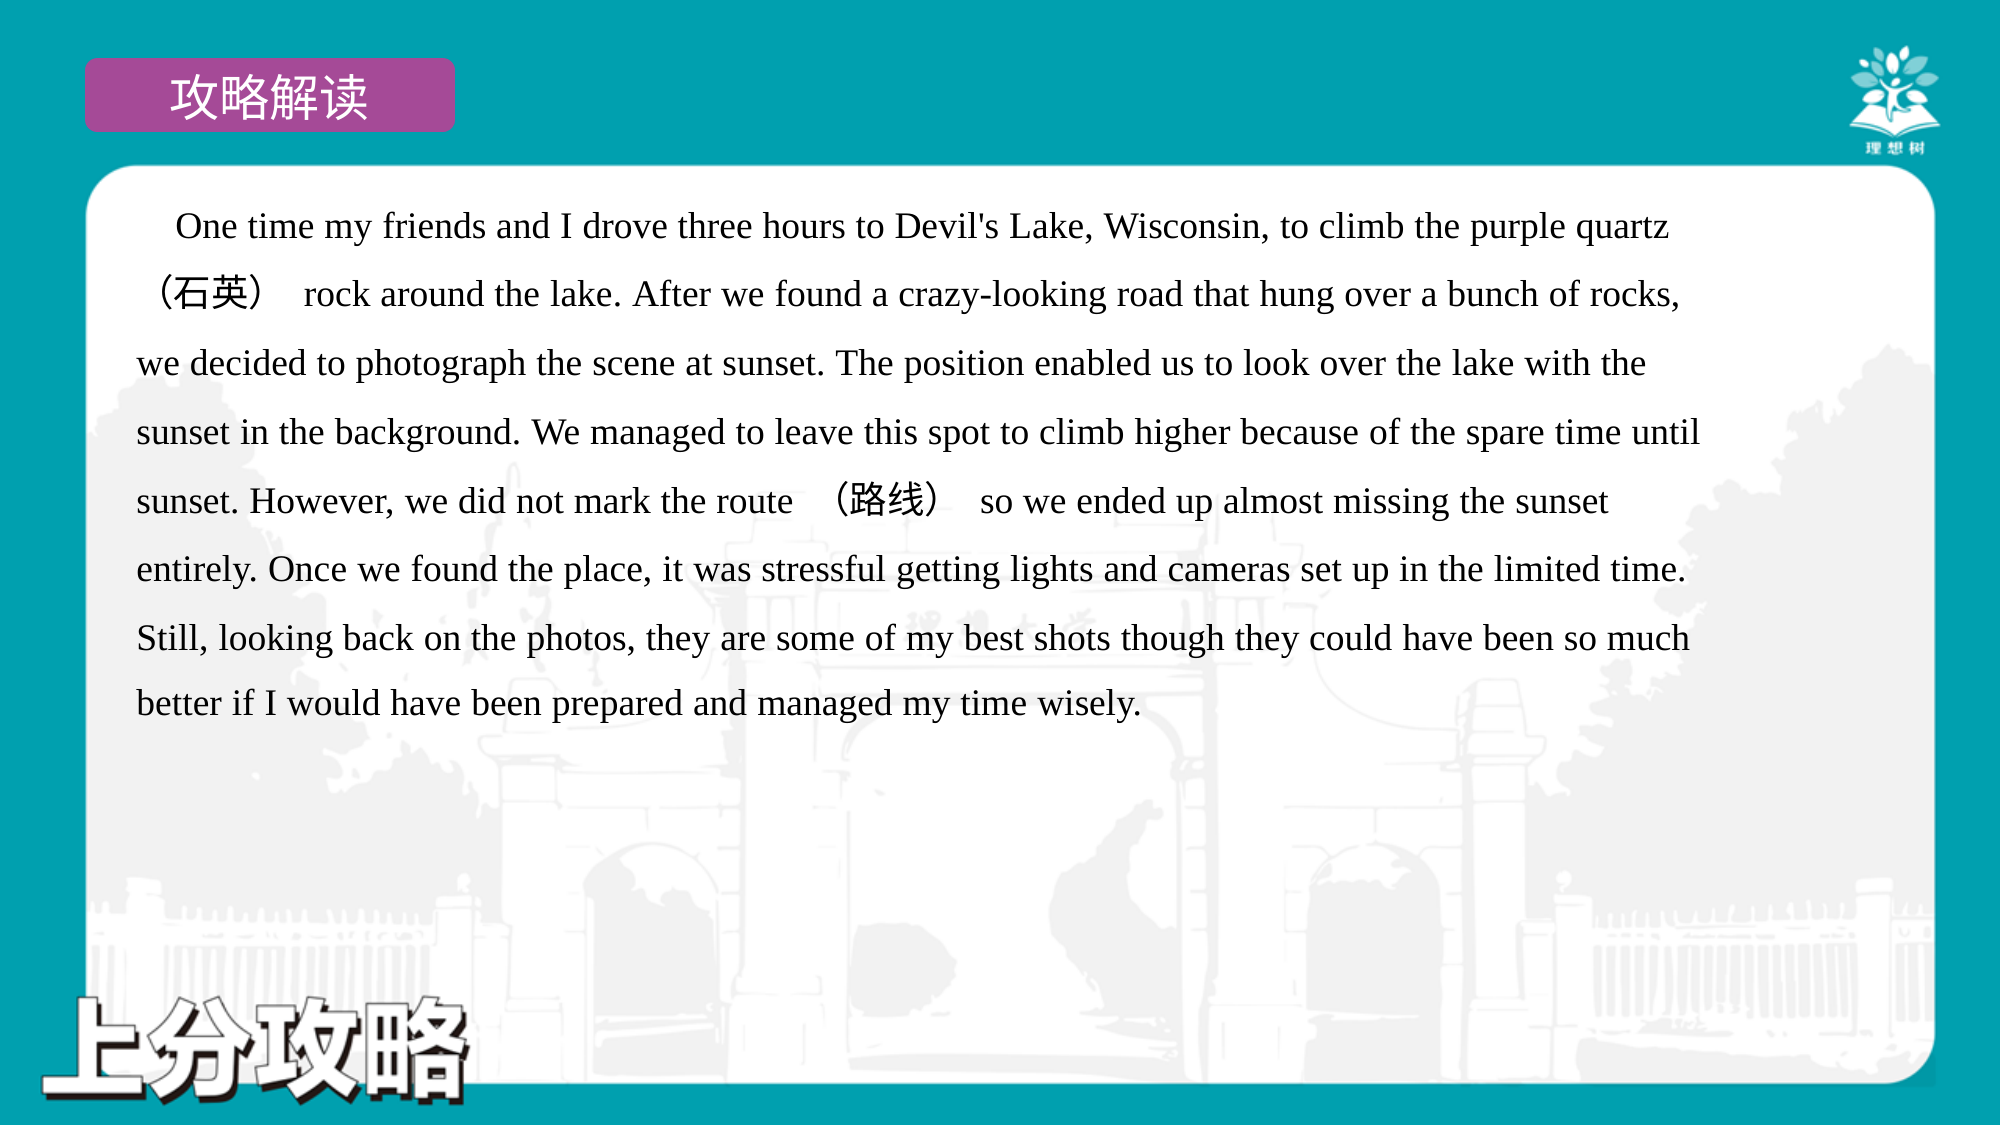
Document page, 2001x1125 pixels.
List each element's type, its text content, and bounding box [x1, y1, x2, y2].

text_box One time my friends and I drove three hours to Devil's Lake, Wisconsin, to climb the purple quartz （石英） rock around the lake. After we found a crazy-looking road that hung over a bunch of rocks, we decided to photograph the scene at sunset. The position enabled us to look over the lake with the sunset in the background. We managed to leave this spot to climb higher because of the spare time until sunset. However, we did not mark the route （路线） so we ended up almost missing the sunset entirely. Once we found the place, it was stressful getting lights and cameras set up in the limited time. Still, looking back on the photos, they are some of my best shots though they could have been so much better if I would have been prepared and managed my time wisely. [136, 176, 1865, 716]
picture [0, 0, 2000, 1125]
